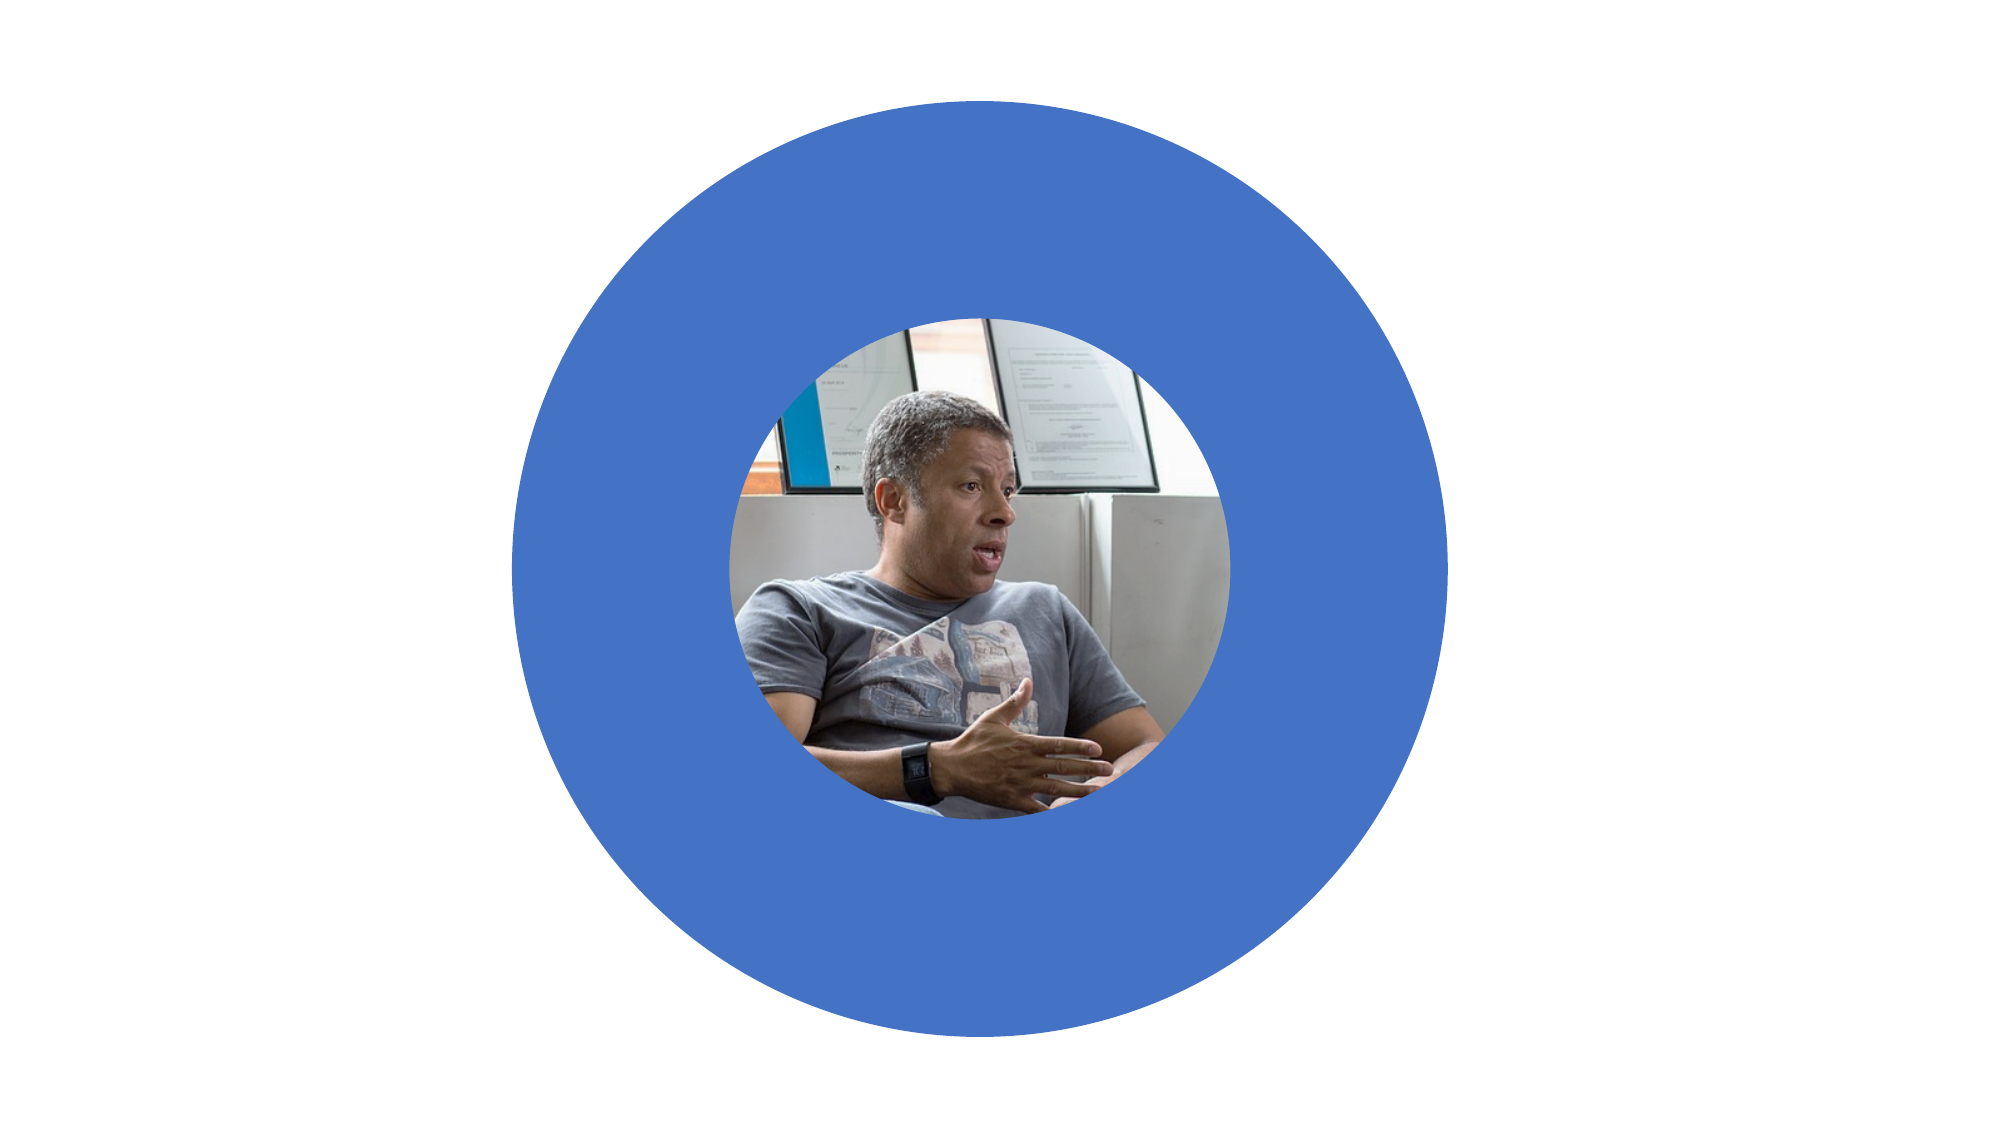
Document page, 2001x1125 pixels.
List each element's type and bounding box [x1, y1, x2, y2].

picture [716, 295, 1257, 830]
text_box [510, 100, 1449, 1038]
